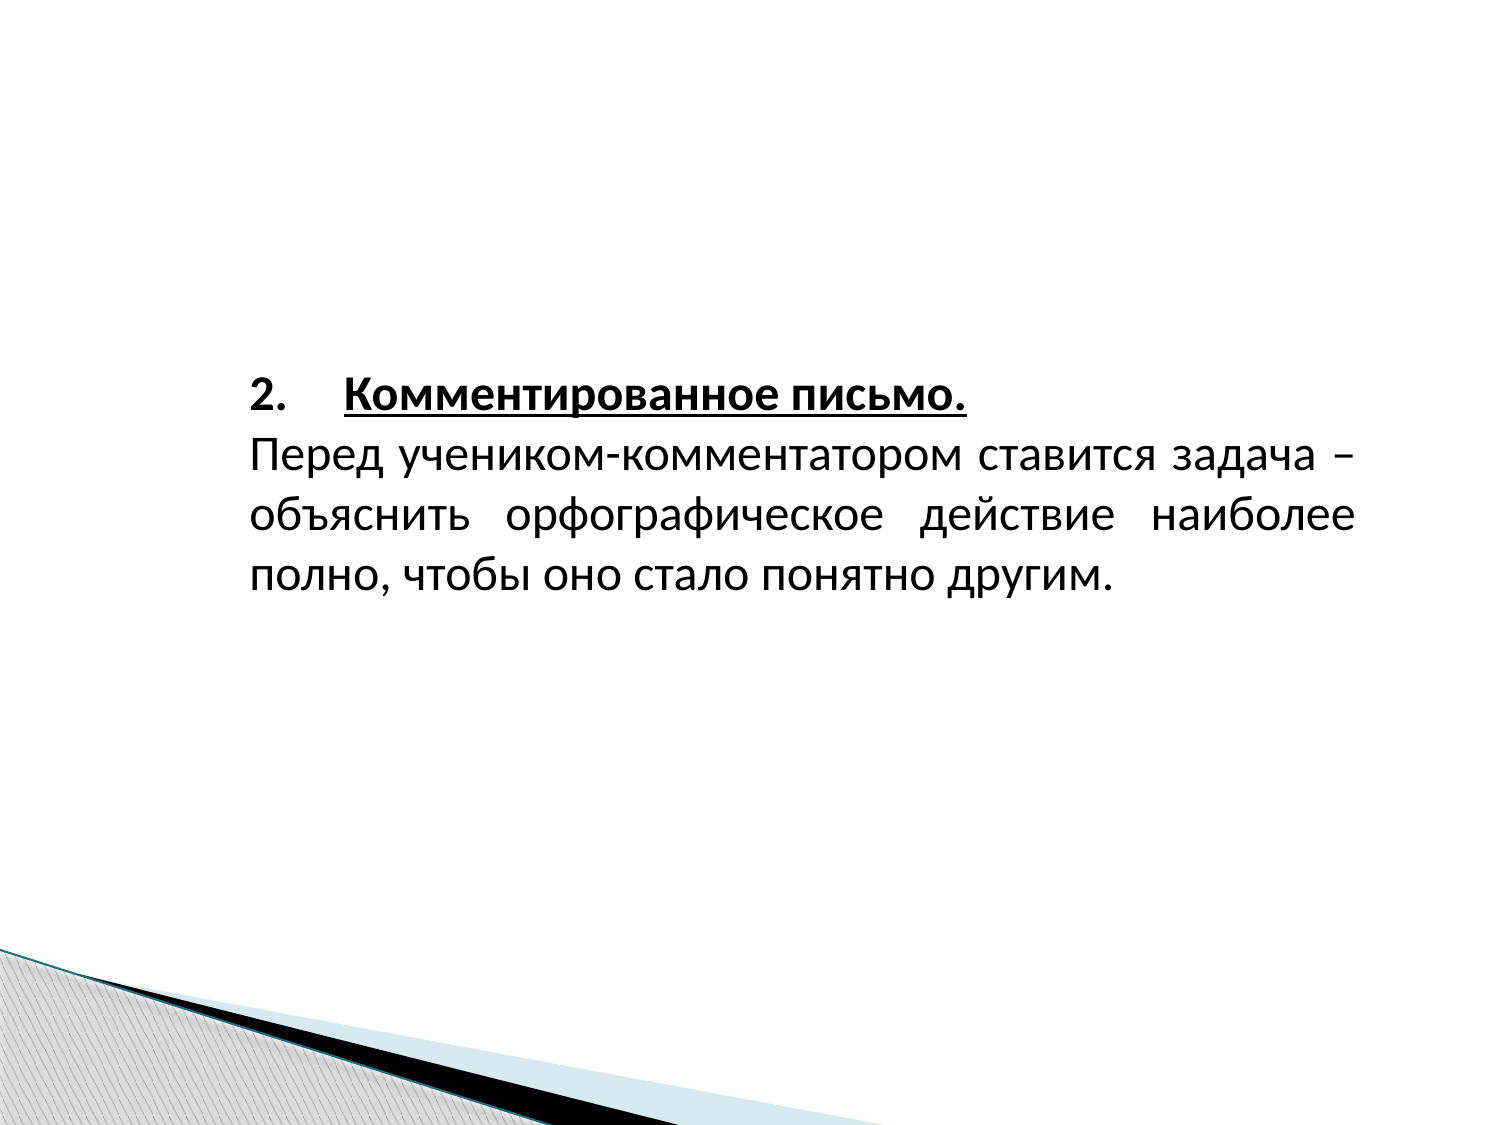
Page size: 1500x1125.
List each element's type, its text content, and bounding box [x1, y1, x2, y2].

text_box 2. Комментированное письмо. Перед учеником-комментатором ставится задача – объяснить орфографическое действие наиболее полно, чтобы оно стало понятно другим. [234, 352, 1372, 608]
